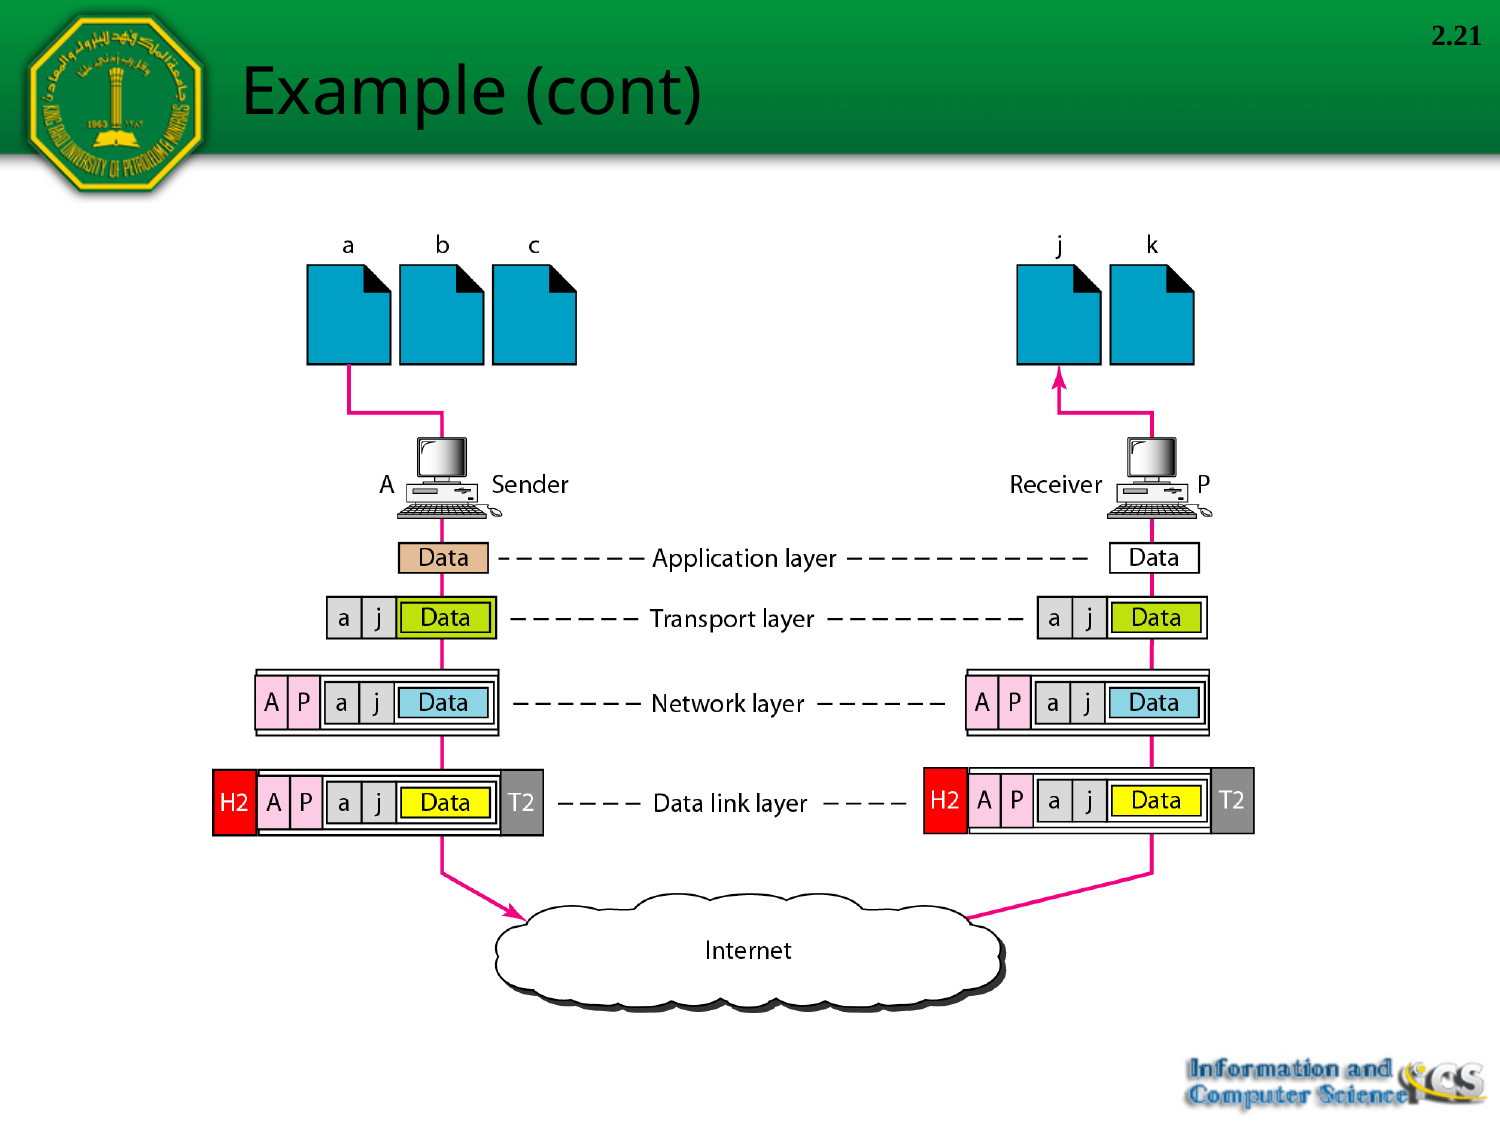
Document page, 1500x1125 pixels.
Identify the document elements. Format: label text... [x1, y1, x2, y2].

title Example (cont) [225, 24, 1475, 150]
picture [0, 0, 1500, 1125]
slide_number 2.21 [1412, 4, 1498, 65]
